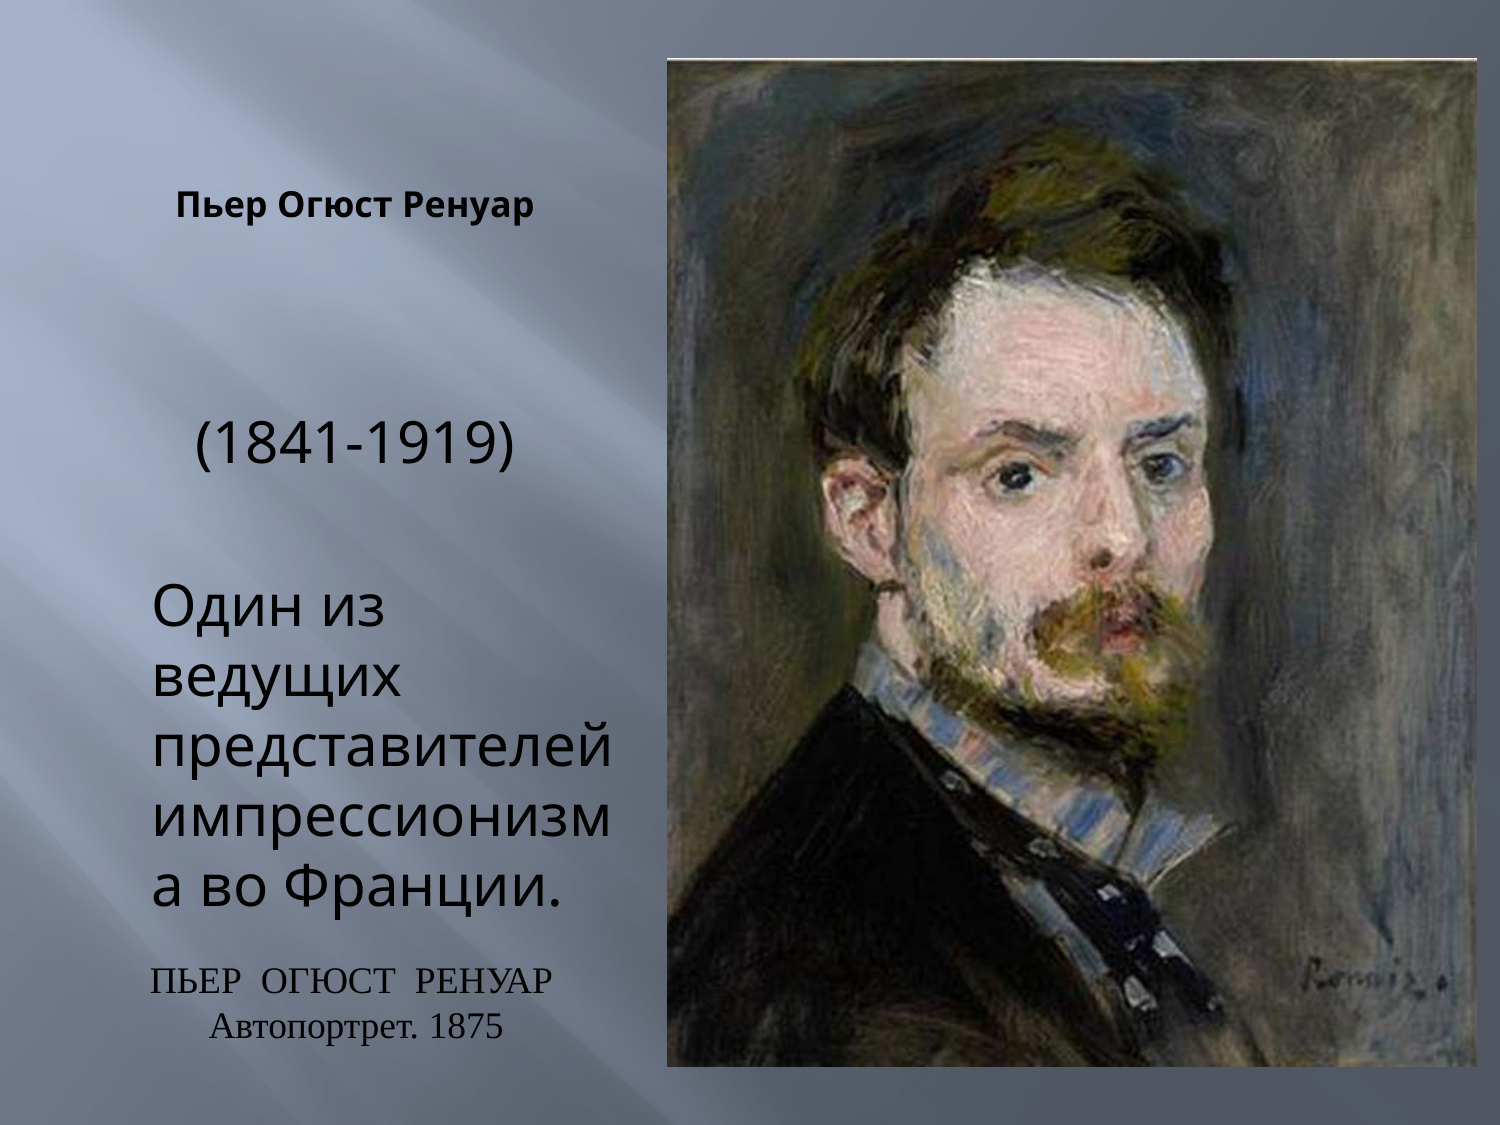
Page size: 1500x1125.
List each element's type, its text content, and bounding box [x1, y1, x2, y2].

text_box ПЬЕР ОГЮСТ РЕНУАР Автопортрет. 1875 [134, 949, 578, 1054]
list (1841-1919) Один из ведущих представителей импрессионизма во Франции. [46, 234, 657, 1036]
title Пьер Огюст Ренуар [75, 45, 645, 233]
picture [667, 58, 1477, 1067]
